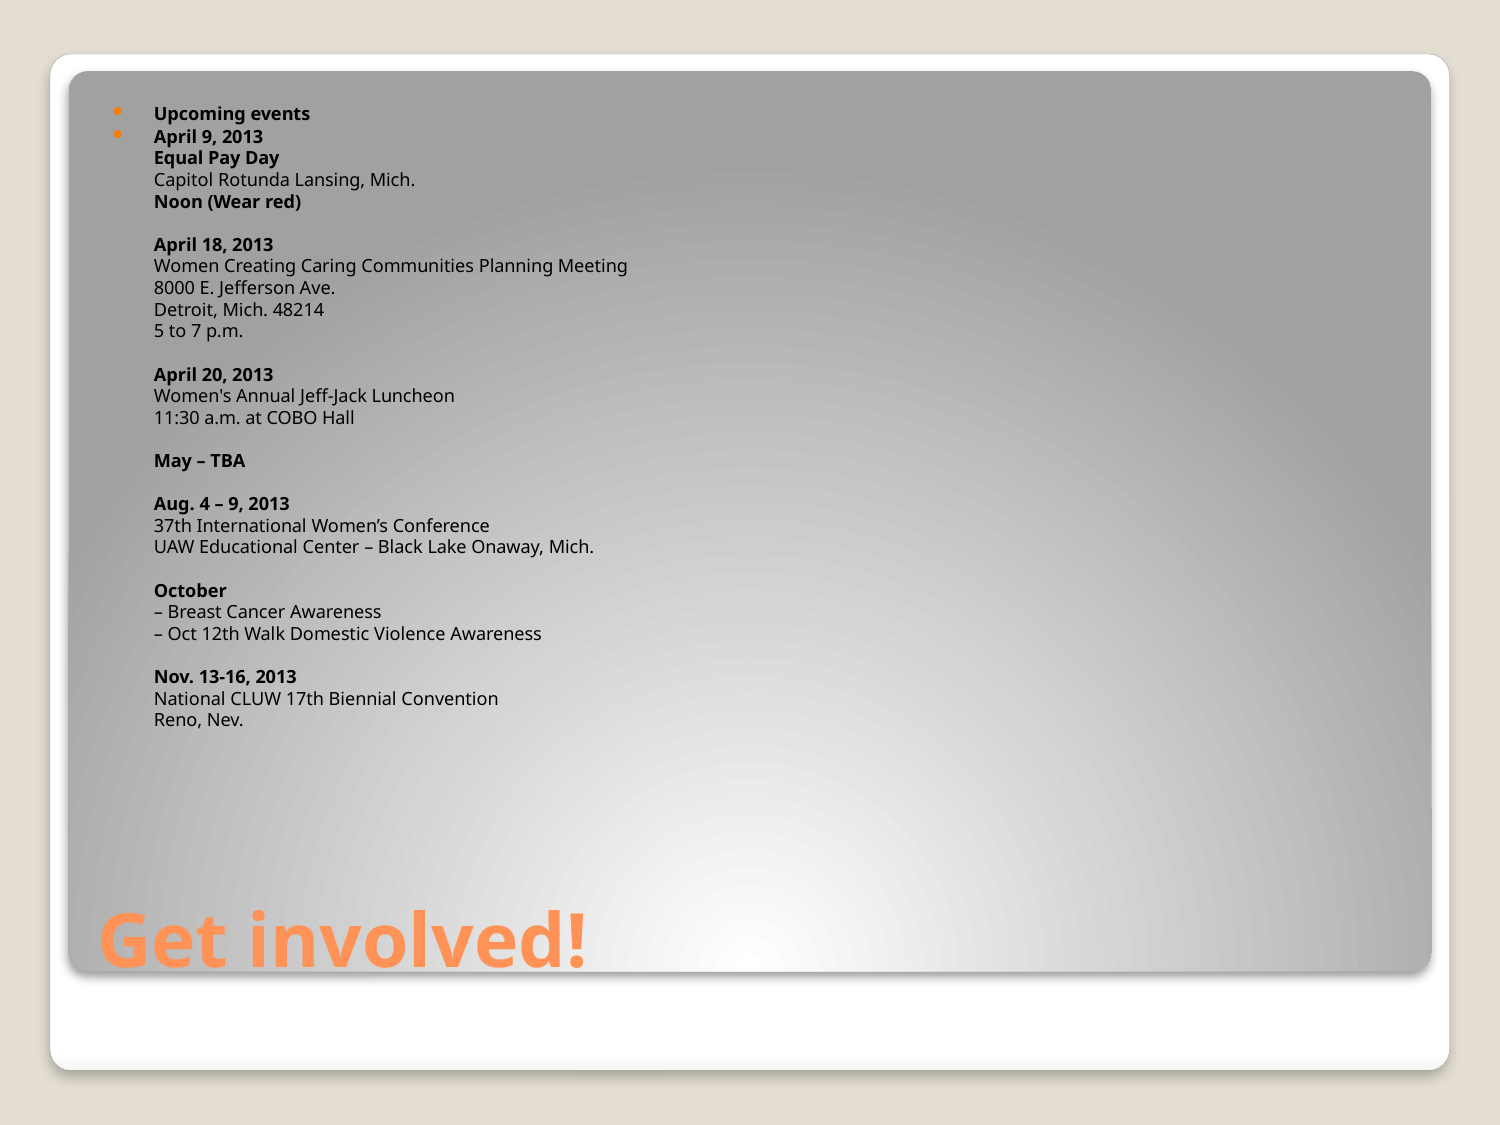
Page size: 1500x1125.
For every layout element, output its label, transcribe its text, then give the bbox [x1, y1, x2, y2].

list Upcoming events April 9, 2013 Equal Pay Day Capitol Rotunda Lansing, Mich. Noon (Wear red) April 18, 2013 Women Creating Caring Communities Planning Meeting 8000 E. Jefferson Ave. Detroit, Mich. 48214 5 to 7 p.m. April 20, 2013 Women's Annual Jeff-Jack Luncheon 11:30 a.m. at COBO Hall May – TBA Aug. 4 – 9, 2013 37th International Women’s Conference UAW Educational Center – Black Lake Onaway, Mich. October – Breast Cancer Awareness – Oct 12th Walk Domestic Violence Awareness Nov. 13-16, 2013 National CLUW 17th Biennial Convention Reno, Nev. [82, 86, 1425, 774]
title Get involved! [82, 817, 1425, 990]
